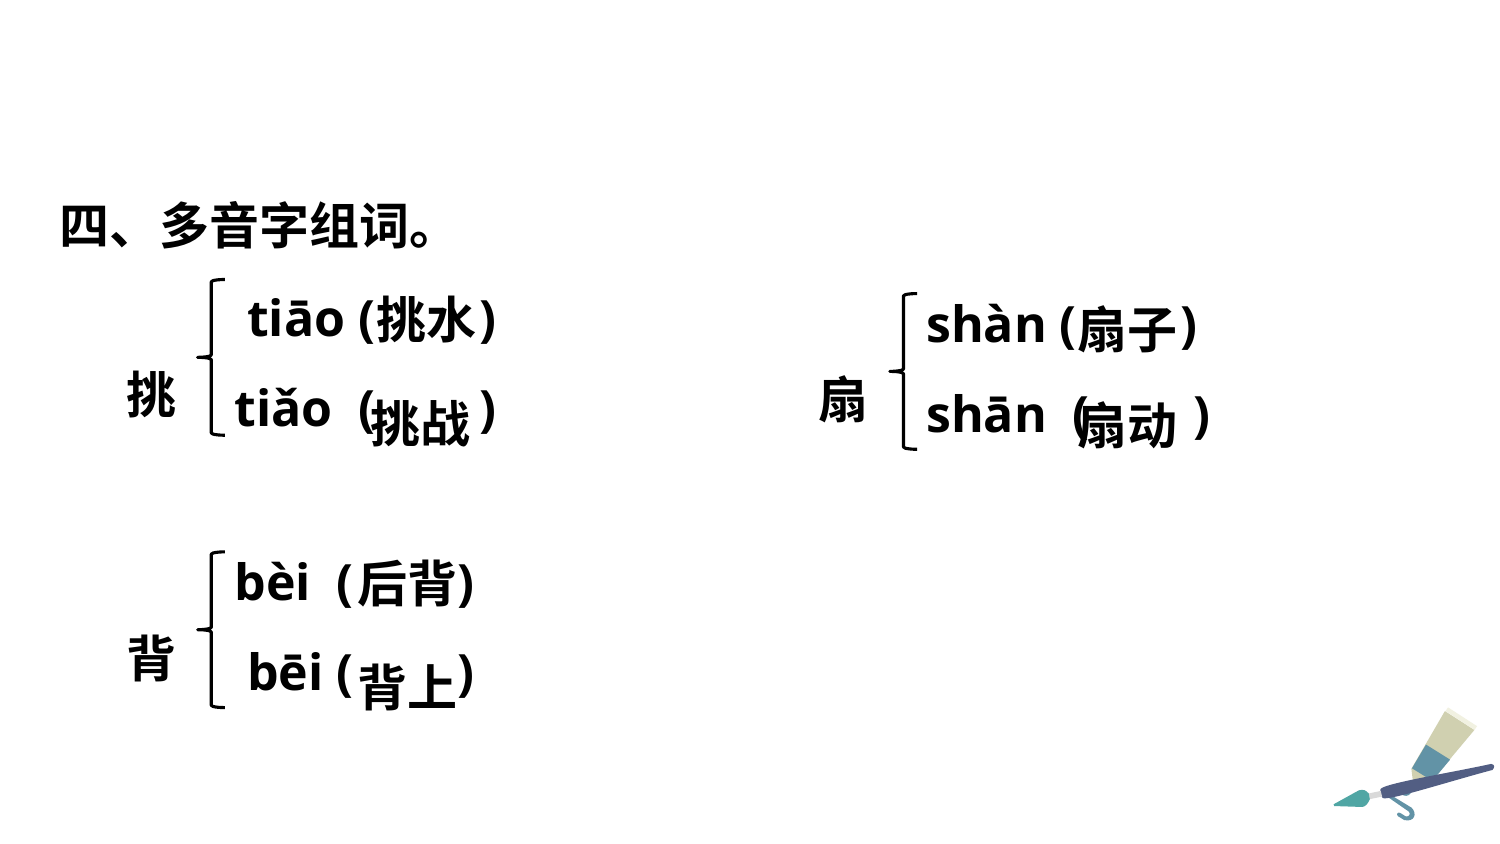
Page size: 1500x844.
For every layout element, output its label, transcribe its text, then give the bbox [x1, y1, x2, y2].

text_box 扇 [803, 331, 897, 437]
text_box 扇动 [1062, 366, 1193, 462]
text_box [197, 279, 219, 435]
text_box 挑 [111, 325, 205, 431]
text_box tiāo ( ) tiǎo ( ) [219, 248, 648, 444]
text_box 背上 [342, 618, 473, 724]
text_box [197, 552, 219, 708]
text_box bèi ( ) bēi ( ) [219, 512, 648, 708]
text_box 挑战 [355, 354, 486, 460]
text_box 背 [111, 589, 205, 695]
text_box 后背 [342, 514, 473, 618]
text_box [1358, 708, 1481, 844]
text_box shàn ( ) shān ( ) [911, 254, 1340, 450]
text_box [889, 293, 911, 450]
text_box 挑水 [361, 251, 492, 356]
text_box 四、多音字组词。 [44, 156, 533, 262]
text_box 扇子 [1062, 260, 1193, 366]
